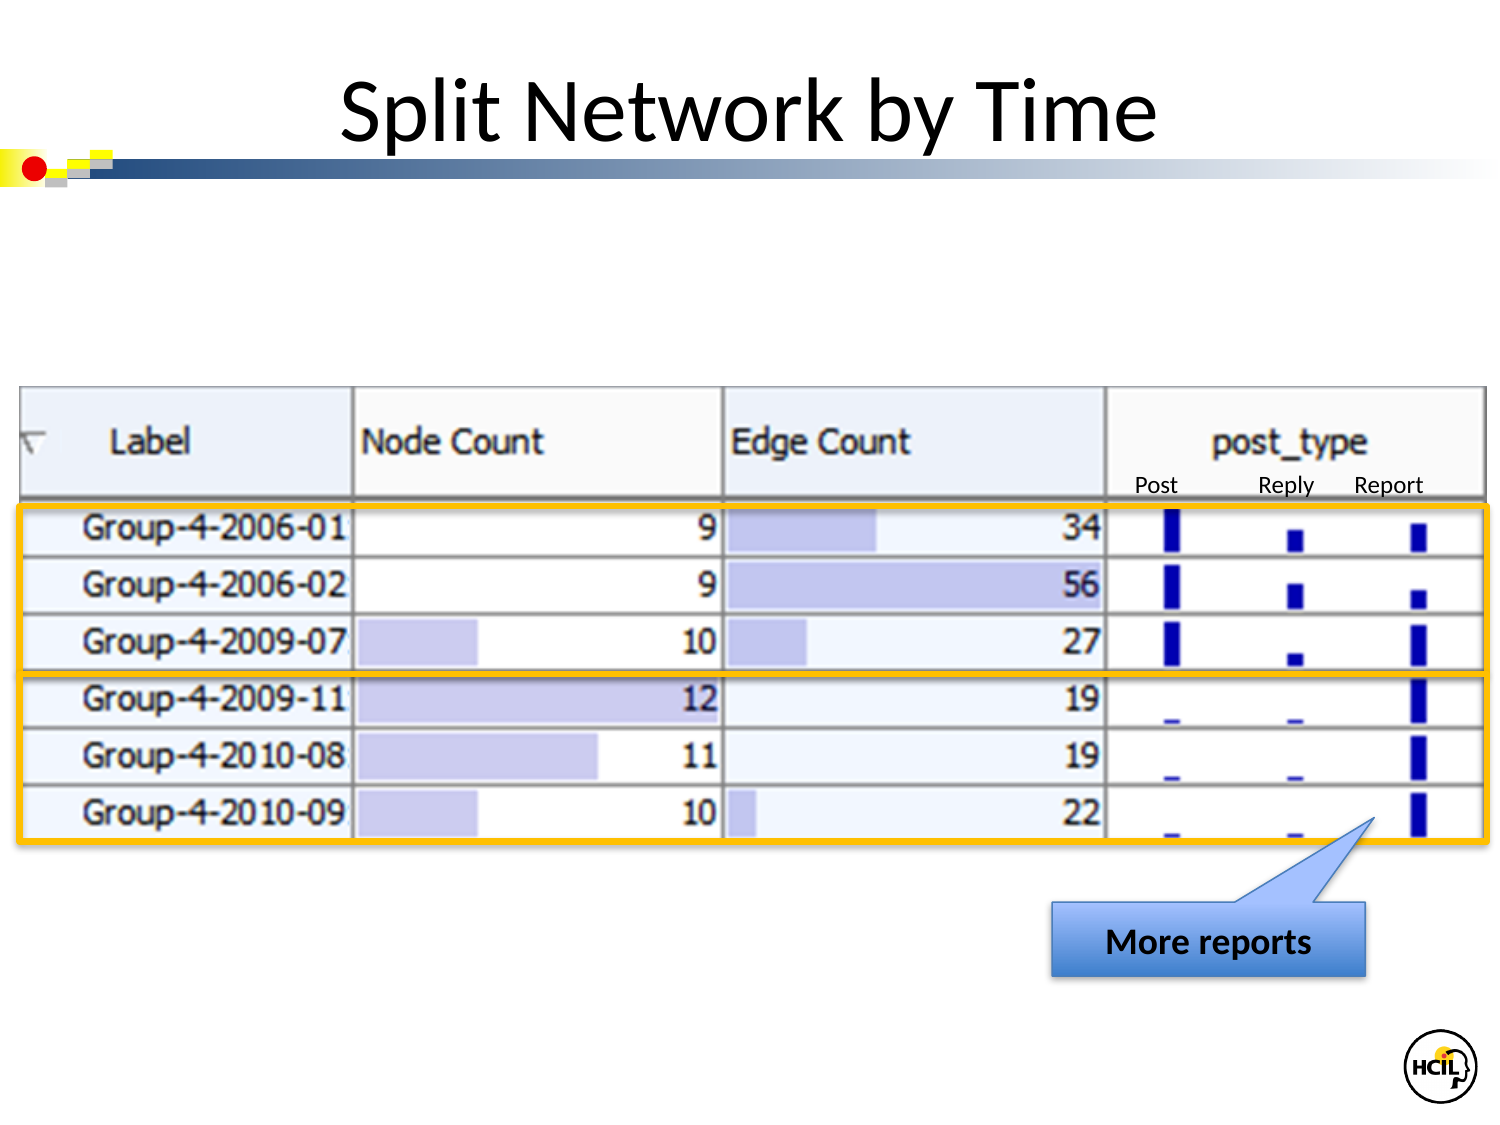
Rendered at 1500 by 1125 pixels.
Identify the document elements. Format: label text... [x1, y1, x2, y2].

picture [1403, 1029, 1478, 1104]
text_box More reports [1051, 852, 1367, 977]
title Split Network by Time [75, 45, 1425, 166]
picture [19, 386, 1488, 844]
